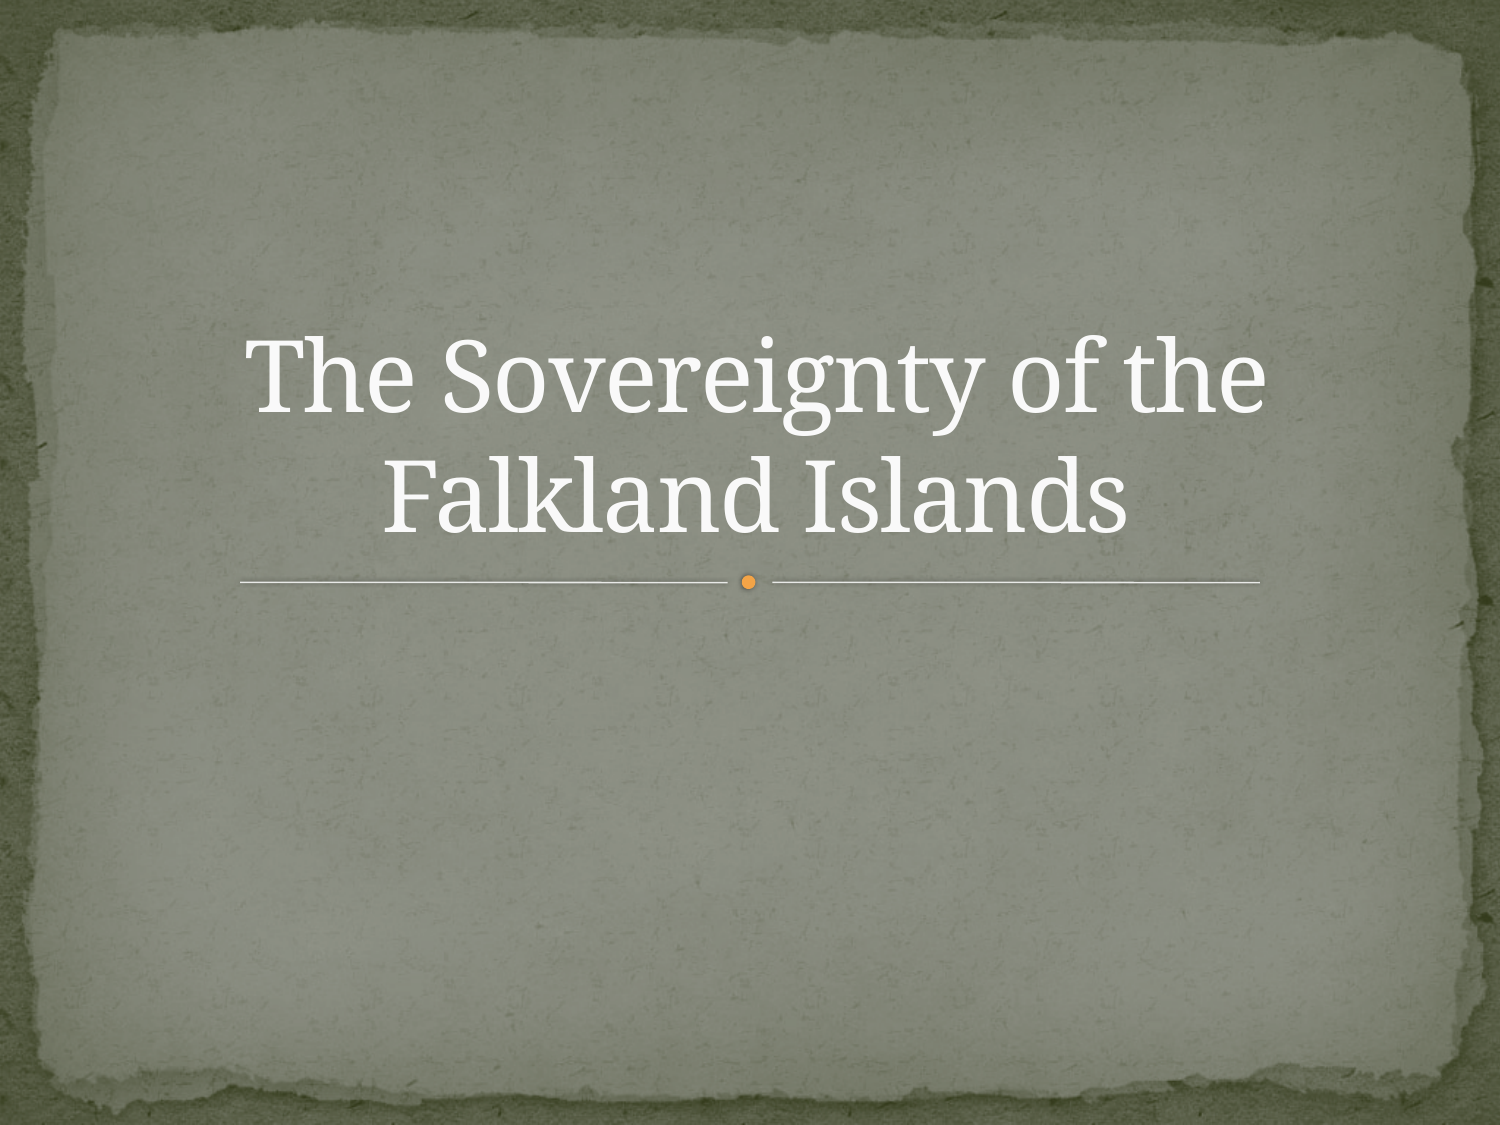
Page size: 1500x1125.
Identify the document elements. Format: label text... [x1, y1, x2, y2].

title The Sovereignty of the Falkland Islands [74, 235, 1438, 561]
